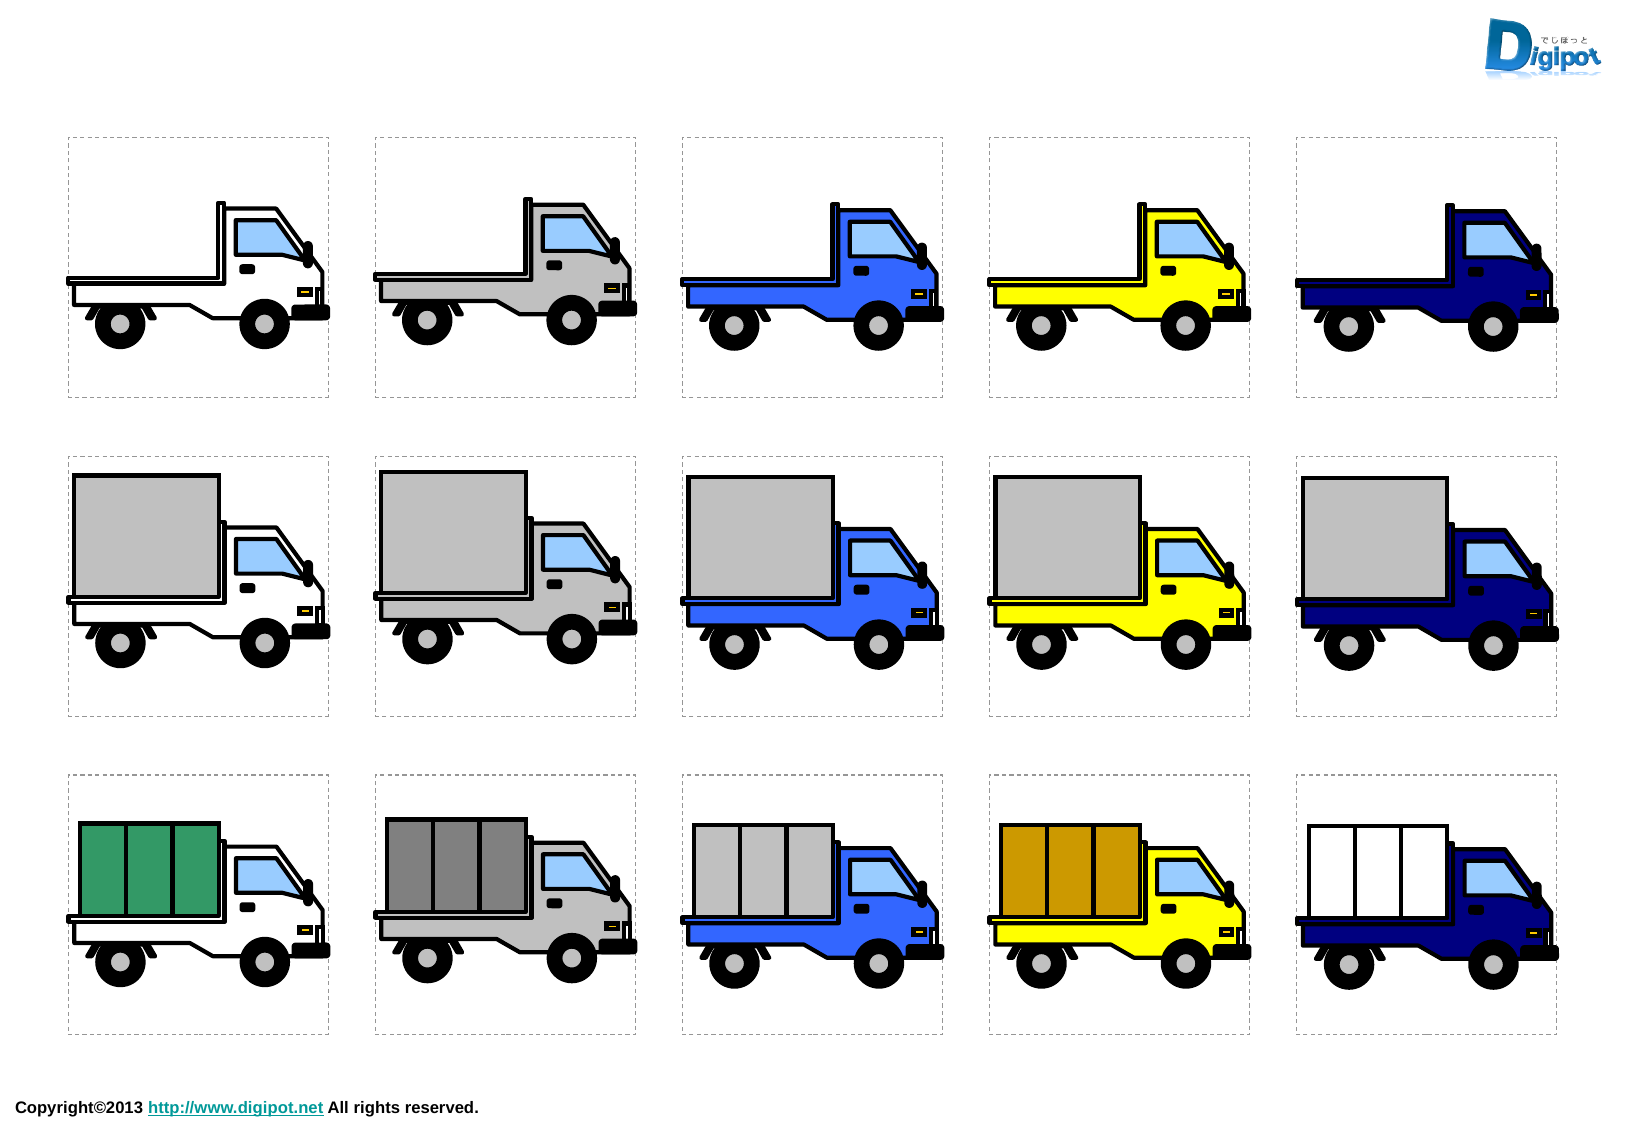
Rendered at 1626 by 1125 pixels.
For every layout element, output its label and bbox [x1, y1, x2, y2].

text_box [1297, 478, 1558, 669]
text_box [375, 819, 636, 982]
text_box [989, 204, 1250, 349]
text_box [1296, 205, 1557, 350]
text_box [68, 202, 329, 348]
picture [1485, 18, 1602, 82]
text_box [375, 471, 636, 663]
text_box [682, 477, 943, 668]
text_box [682, 204, 943, 349]
text_box [1297, 825, 1558, 988]
text_box [989, 824, 1250, 987]
text_box [375, 198, 636, 344]
text_box [68, 475, 329, 667]
text_box [989, 477, 1250, 668]
text_box [682, 824, 943, 987]
text_box [68, 823, 329, 986]
